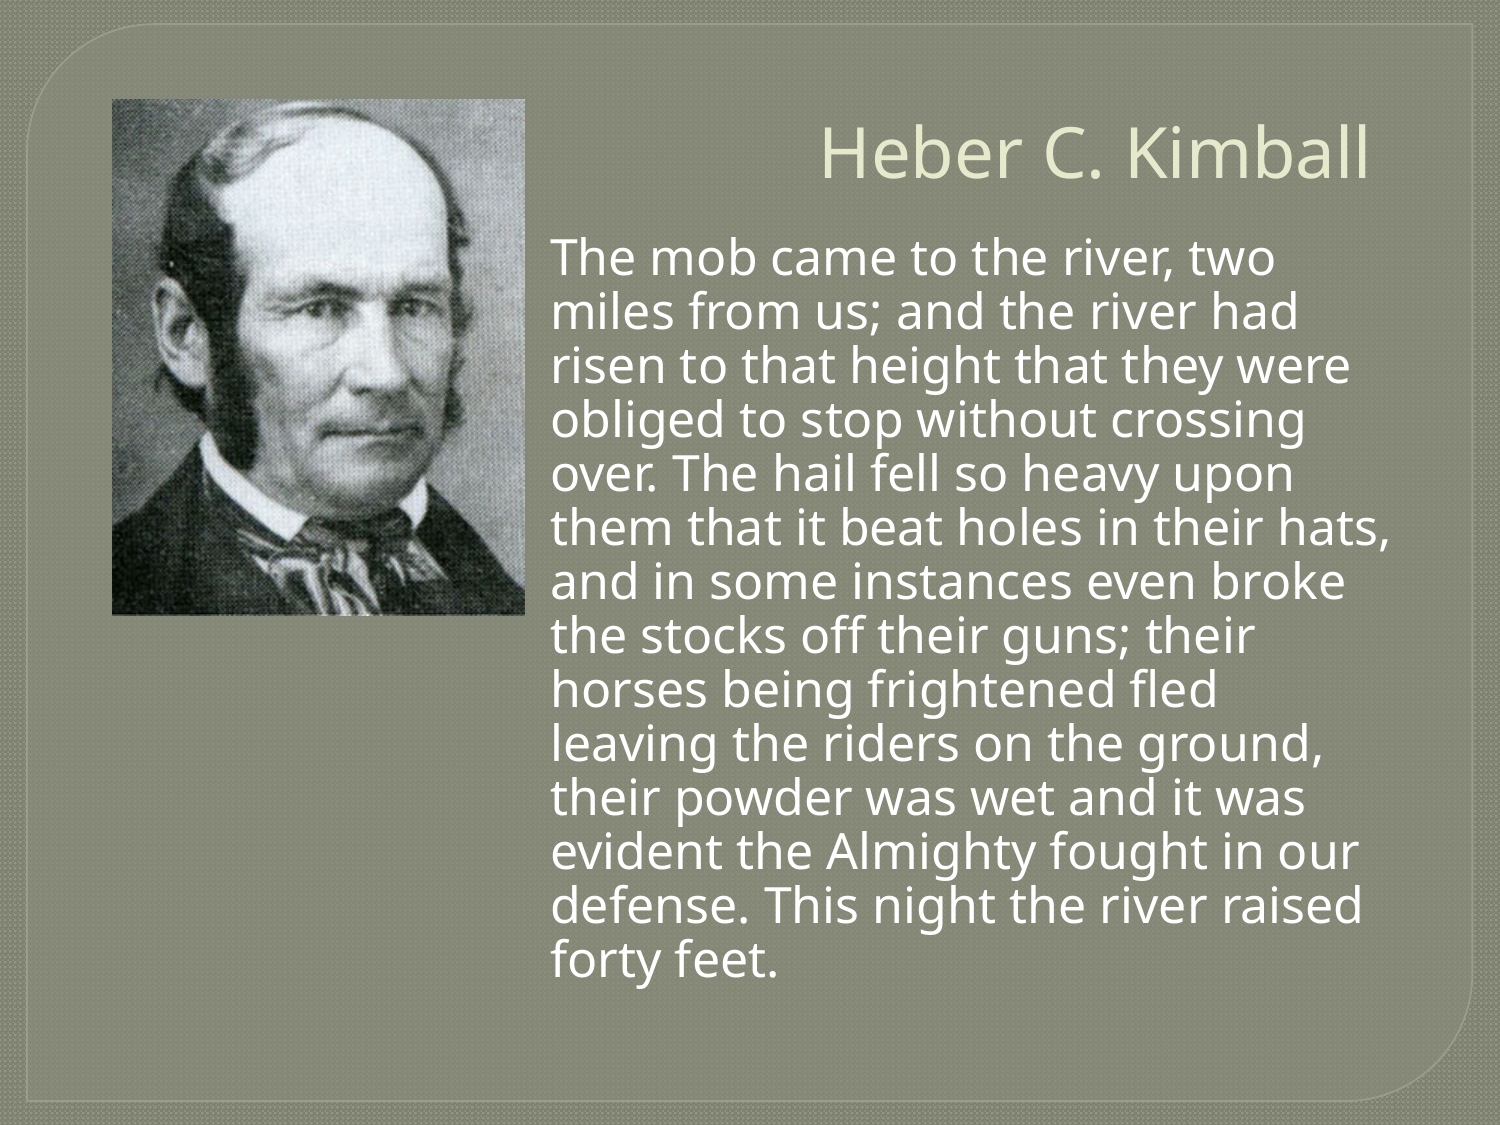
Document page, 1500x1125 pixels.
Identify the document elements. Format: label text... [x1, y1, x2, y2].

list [112, 99, 526, 617]
title Heber C. Kimball [526, 99, 1388, 200]
list The mob came to the river, two miles from us; and the river had risen to that height that they were obliged to stop without crossing over. The hail fell so heavy upon them that it beat holes in their hats, and in some instances even broke the stocks off their guns; their horses being frightened fled leaving the riders on the ground, their powder was wet and it was evident the Almighty fought in our defense. This night the river raised forty feet. [487, 224, 1413, 1125]
